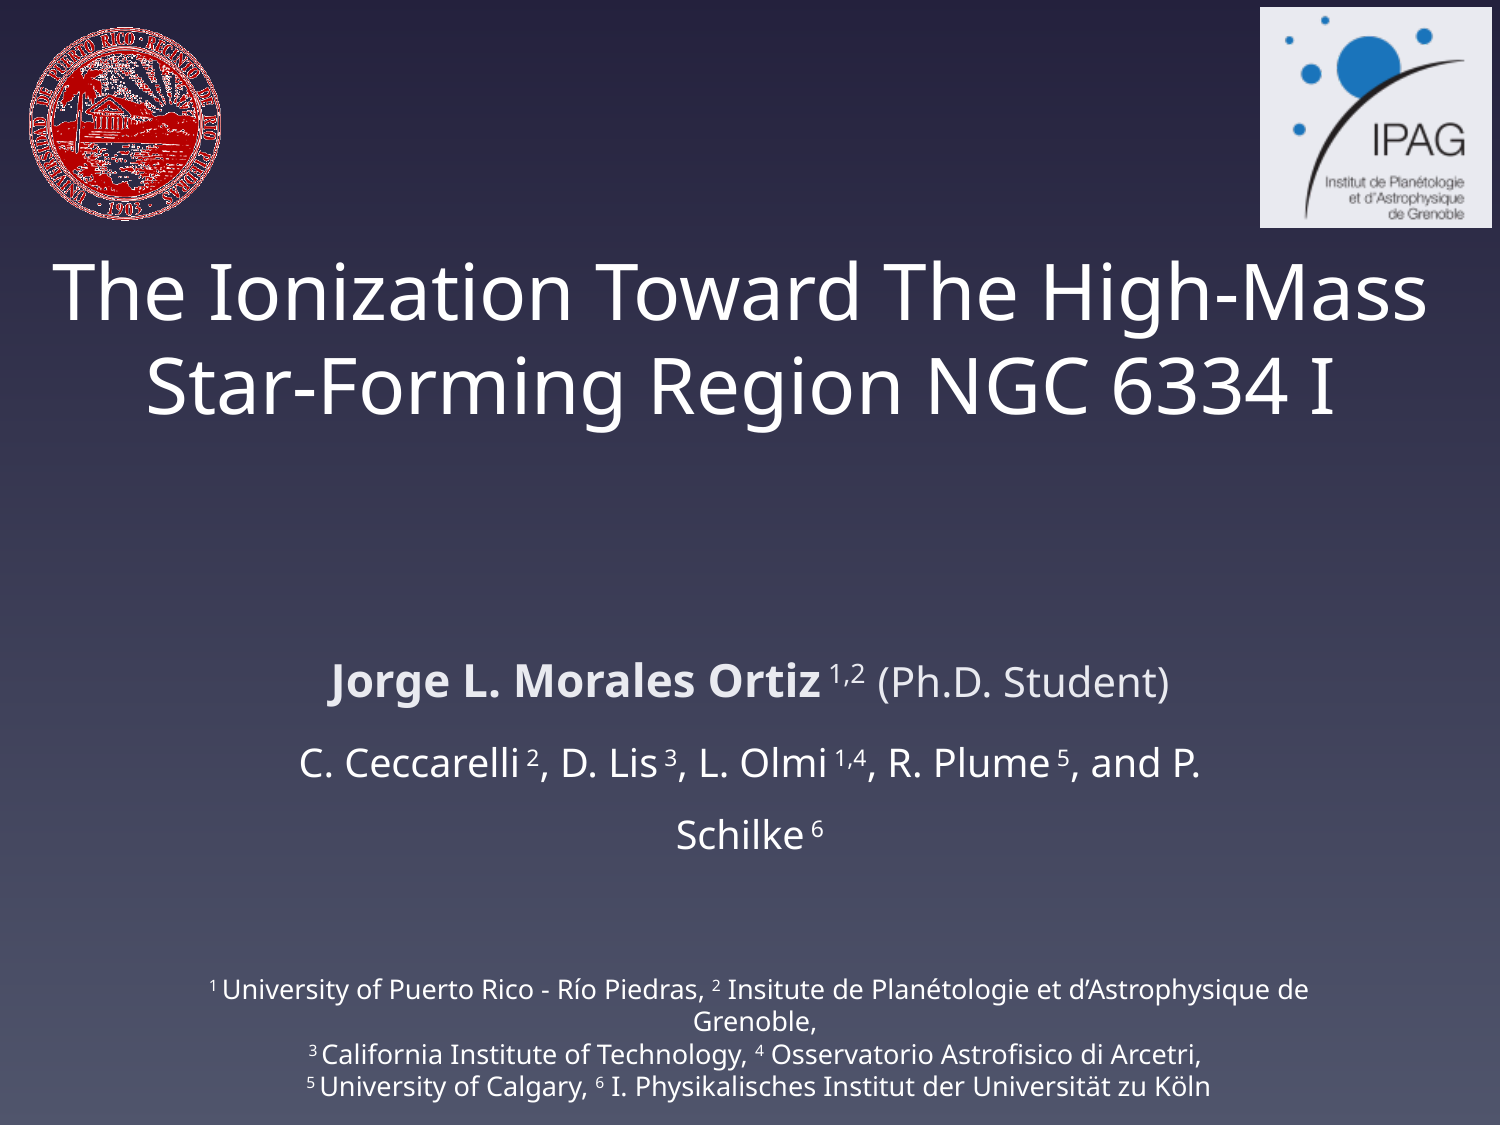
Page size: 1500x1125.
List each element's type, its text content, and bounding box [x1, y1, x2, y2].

picture [8, 8, 241, 228]
subtitle Jorge L. Morales Ortiz 1,2 (Ph.D. Student) C. Ceccarelli 2, D. Lis 3, L. Olmi 1,4, R. Plume 5, and P. Schilke 6 [225, 616, 1275, 805]
title The Ionization Toward The High-Mass Star-Forming Region NGC 6334 I [32, 141, 1451, 438]
footer 1 University of Puerto Rico - Río Piedras, 2 Insitute de Planétologie et d’Astrophysique de Grenoble, 3 California Institute of Technology, 4 Osservatorio Astrofisico di Arcetri, 5 University of Calgary, 6 I. Physikalisches Institut der Universität zu Köln [188, 982, 1329, 1092]
picture [1260, 6, 1493, 229]
